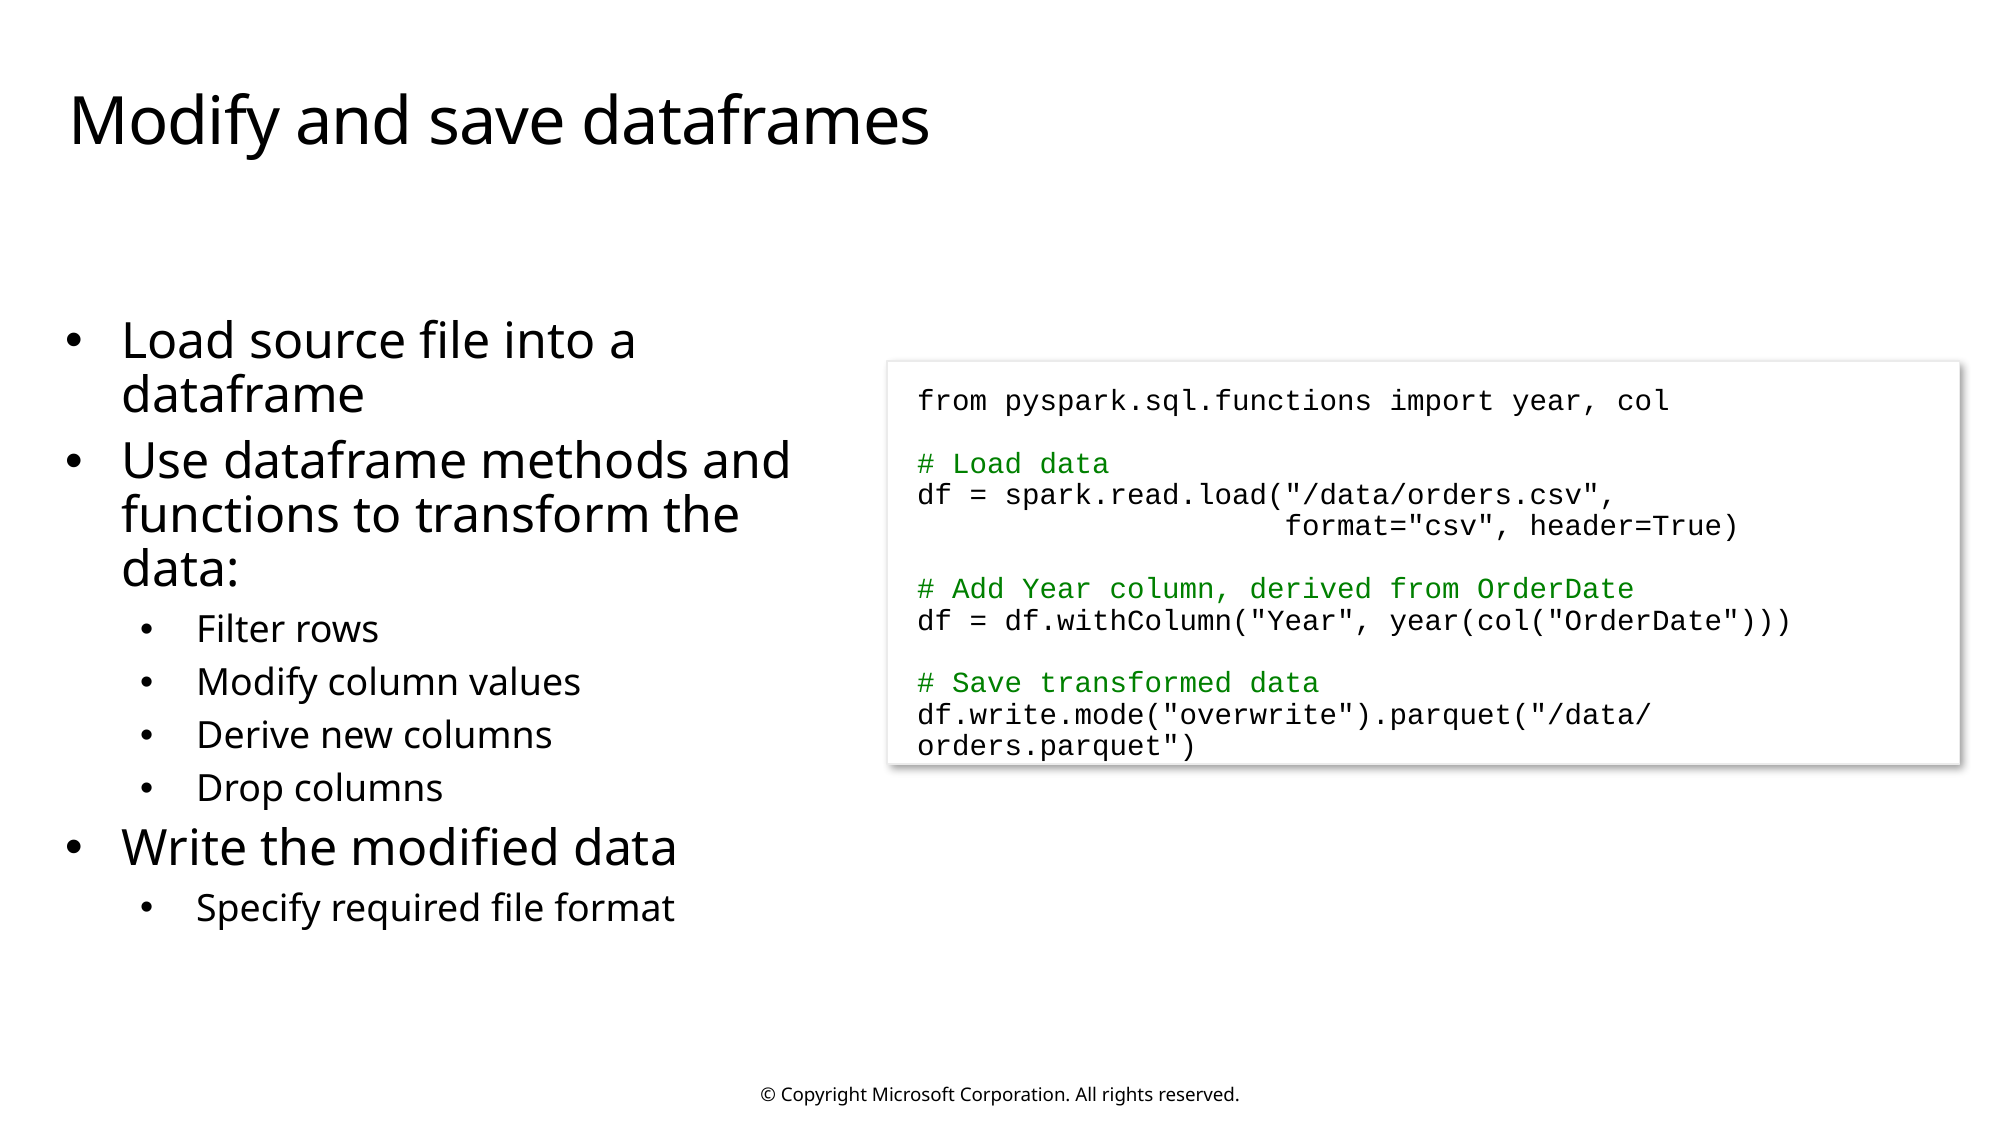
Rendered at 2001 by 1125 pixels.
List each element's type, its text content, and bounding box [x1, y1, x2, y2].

text_box Load source file into a dataframe Use dataframe methods and functions to transform the data: Filter rows Modify column values Derive new columns Drop columns Write the modified data Specify required file format [35, 291, 888, 954]
text_box from pyspark.sql.functions import year, col # Load data df = spark.read.load("/data/orders.csv", format="csv", header=True) # Add Year column, derived from OrderDate df = df.withColumn("Year", year(col("OrderDate"))) # Save transformed data df.write.mode("overwrite").parquet("/data/orders.parquet") [886, 360, 1960, 765]
title Modify and save dataframes [68, 72, 1930, 178]
